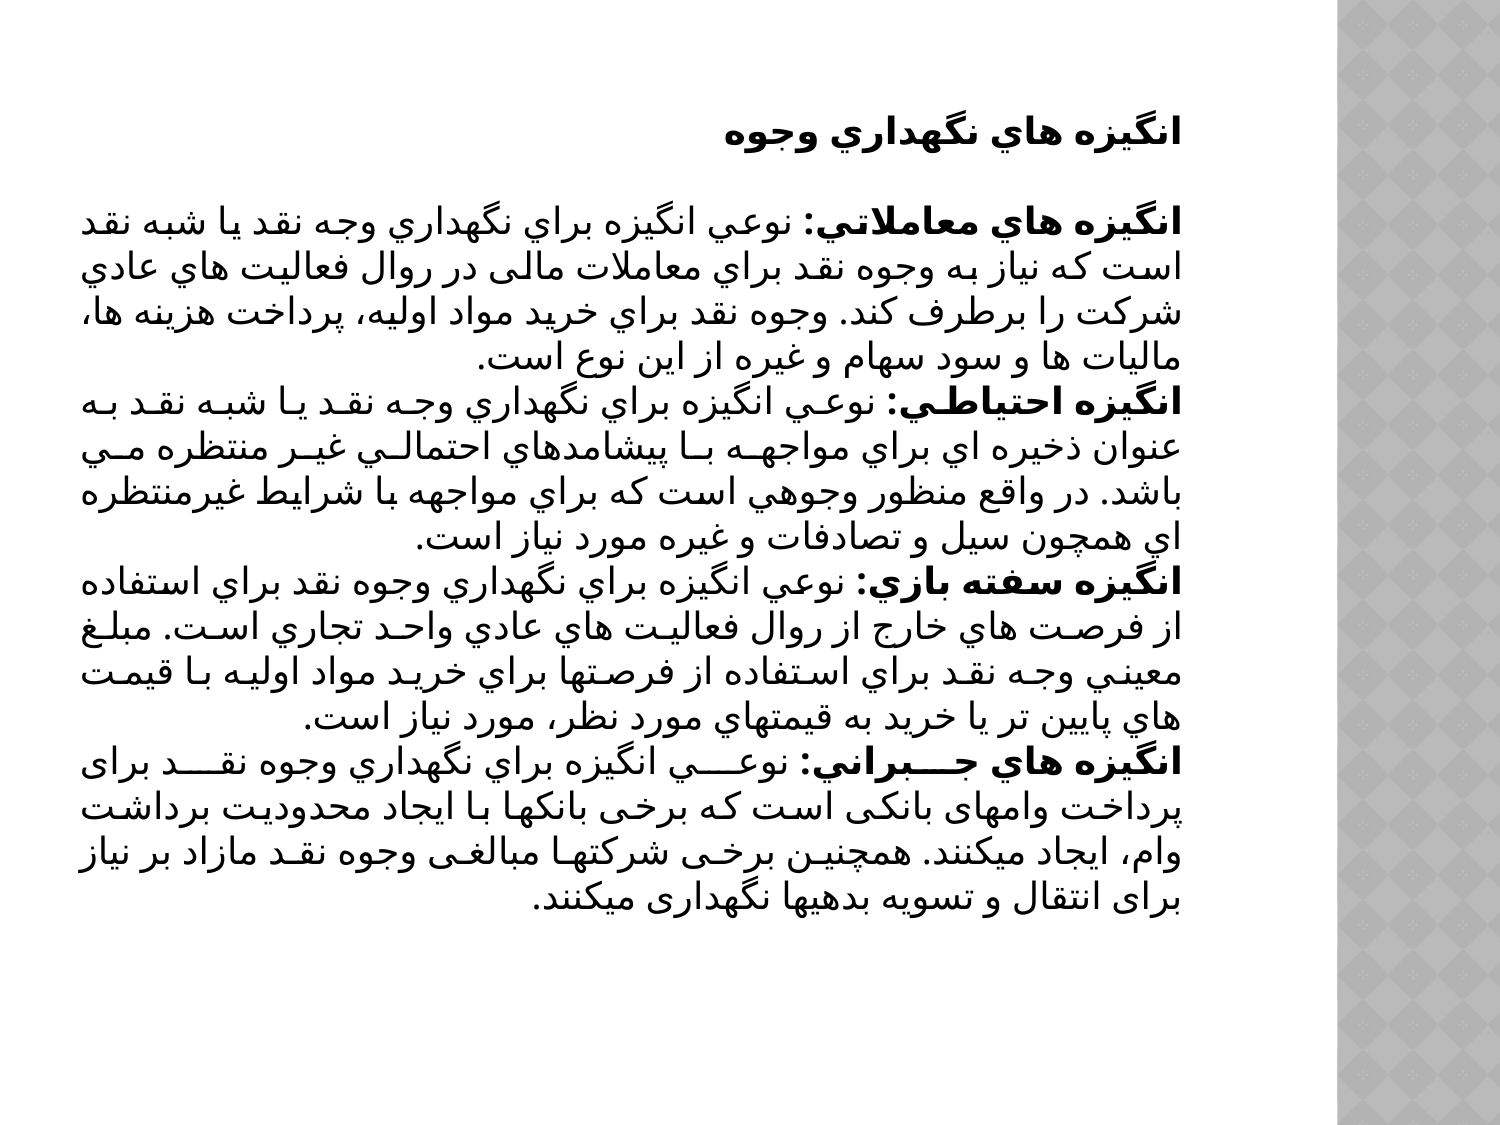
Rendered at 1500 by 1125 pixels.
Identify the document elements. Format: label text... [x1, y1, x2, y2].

text_box انگيزه هاي نگهداري وجوه انگيزه هاي معاملاتي: نوعي انگيزه براي نگهداري وجه نقد يا شبه نقد است كه نياز به وجوه نقد براي معاملات مالی در روال فعاليت هاي عادي شركت را برطرف كند. وجوه نقد براي خريد مواد اولیه، پرداخت هزينه ها، ماليات ها و سود سهام و غیره از این نوع است. انگيزه احتياطي: نوعي انگيزه براي نگهداري وجه نقد يا شبه نقد به عنوان ذخيره اي براي مواجهه با پيشامدهاي احتمالي غير منتظره مي باشد. در واقع منظور وجوهي است كه براي مواجهه با شرايط غيرمنتظره اي همچون سيل و تصادفات و غیره مورد نياز است. انگيزه سفته بازي: نوعي انگيزه براي نگهداري وجوه نقد براي استفاده از فرصت هاي خارج از روال فعاليت هاي عادي واحد تجاري است. مبلغ معيني وجه نقد براي استفاده از فرصت­ها براي خريد مواد اولیه با قيمت هاي پايين تر يا خريد به قيمت­هاي مورد نظر، مورد نیاز است. انگيزه هاي جبراني: نوعي انگيزه براي نگهداري وجوه نقد برای پرداخت وامهای بانکی است که برخی بانکها با ایجاد محدودیت برداشت وام، ایجاد می­کنند. همچنین برخی شرکتها مبالغی وجوه نقد مازاد بر نیاز برای انتقال و تسویه بدهی­ها نگهداری می­کنند. [65, 99, 1198, 925]
